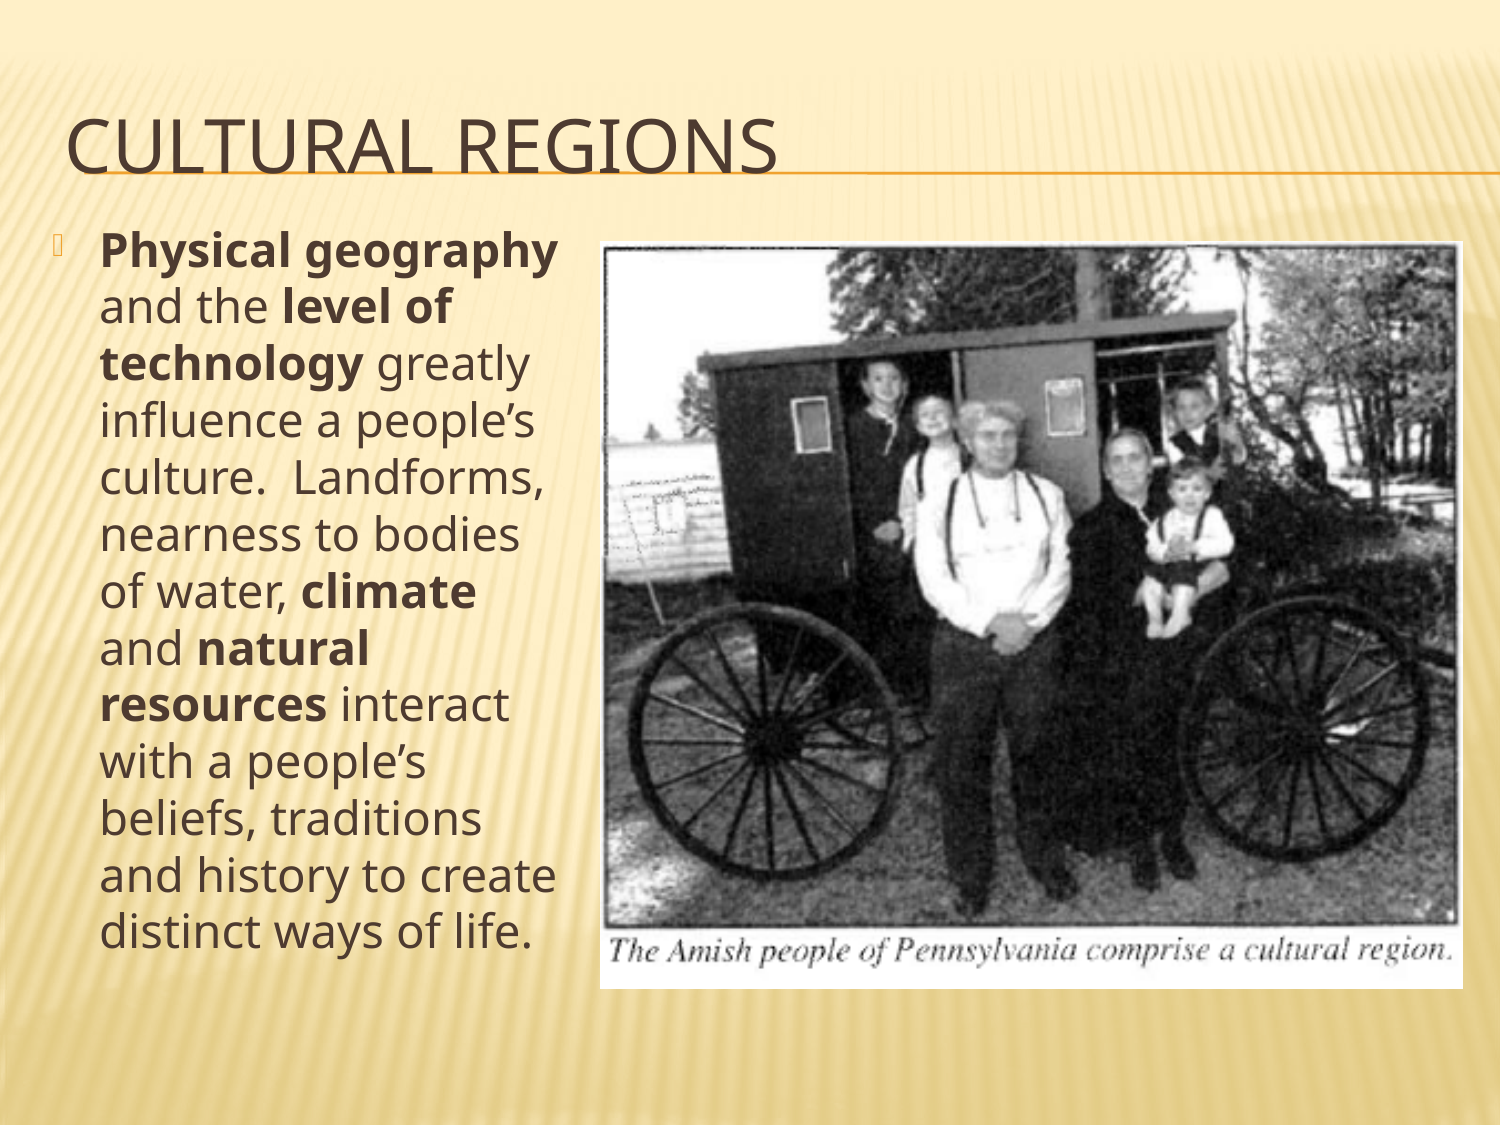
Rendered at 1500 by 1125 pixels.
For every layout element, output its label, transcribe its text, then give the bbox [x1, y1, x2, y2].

picture [599, 241, 1463, 990]
title Cultural Regions [50, 75, 1475, 213]
list Physical geography and the level of technology greatly influence a people’s culture. Landforms, nearness to bodies of water, climate and natural resources interact with a people’s beliefs, traditions and history to create distinct ways of life. [37, 212, 588, 1088]
